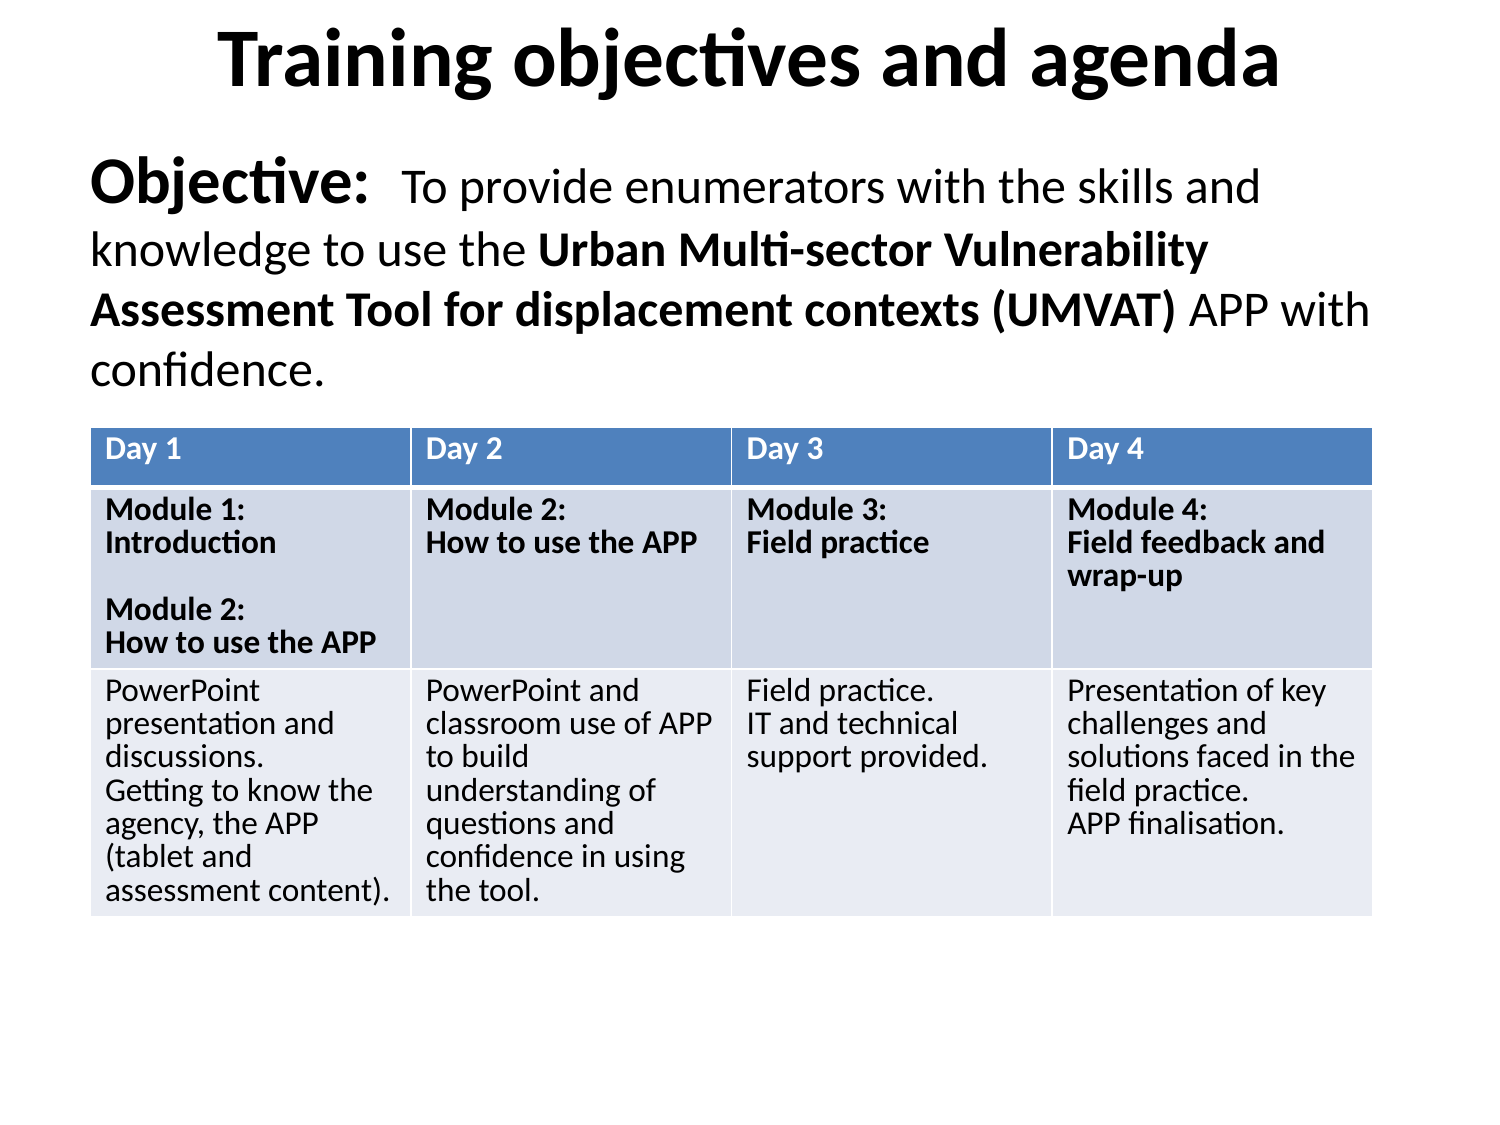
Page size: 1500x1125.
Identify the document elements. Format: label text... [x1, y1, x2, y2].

table_header Day 4 [1053, 428, 1372, 485]
table_header Day 2 [412, 428, 731, 485]
table_cell PowerPoint presentation and discussions. Getting to know the agency, the APP (tablet and assessment content). [91, 670, 410, 916]
table_cell Module 2: How to use the APP [412, 490, 731, 668]
table_cell Module 3: Field practice [732, 490, 1051, 668]
table_cell Module 1: Introduction Module 2: How to use the APP [91, 490, 410, 668]
table_cell Module 4: Field feedback and wrap-up [1053, 490, 1372, 668]
list Objective: To provide enumerators with the skills and knowledge to use the Urban Multi-sector Vulnerability Assessment Tool for displacement contexts (UMVAT) APP with confidence. [75, 129, 1425, 1079]
table_header Day 3 [732, 428, 1051, 485]
table_cell Presentation of key challenges and solutions faced in the field practice. APP finalisation. [1053, 670, 1372, 916]
table_cell PowerPoint and classroom use of APP to build understanding of questions and confidence in using the tool. [412, 670, 731, 916]
table_header Day 1 [91, 428, 410, 485]
title Training objectives and agenda [75, 0, 1425, 129]
table_cell Field practice. IT and technical support provided. [732, 670, 1051, 916]
